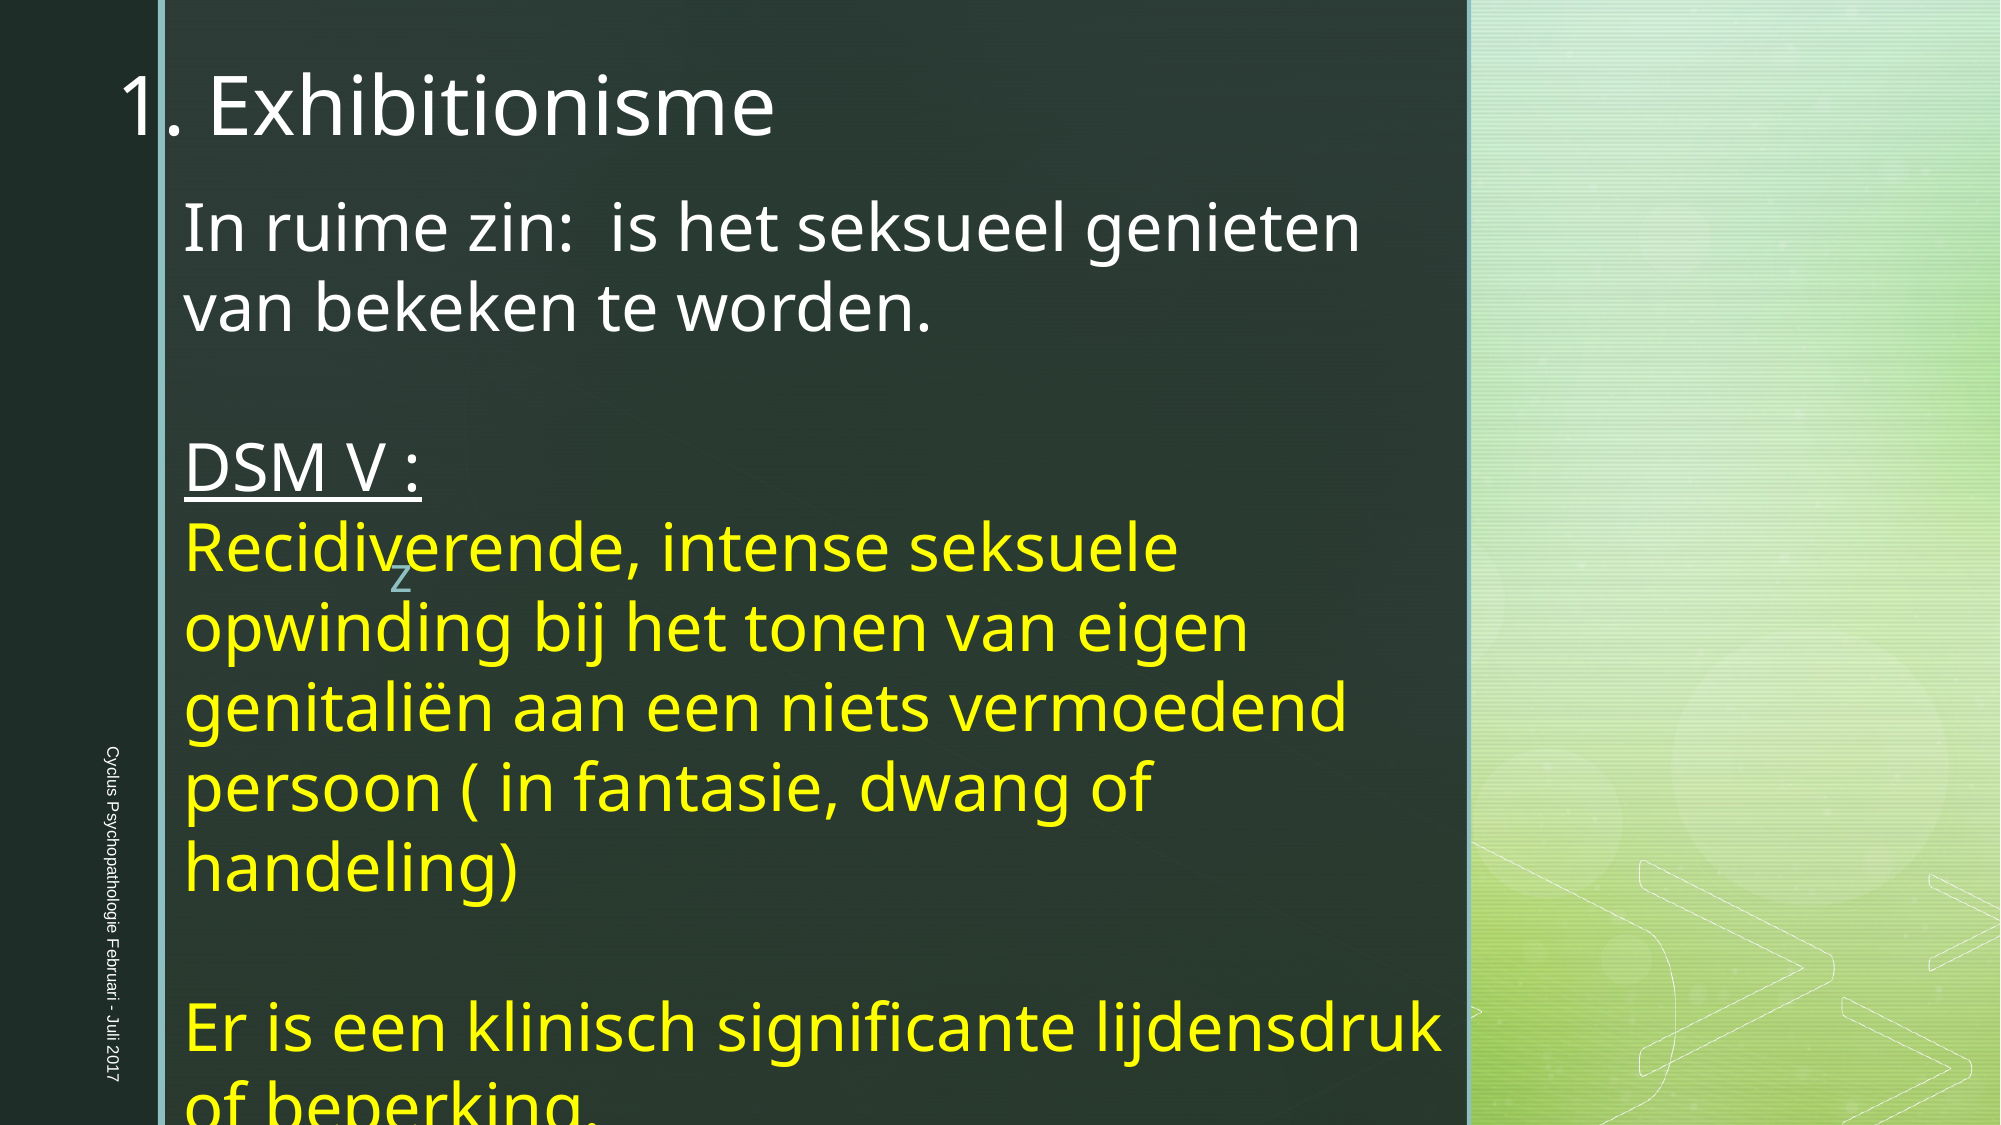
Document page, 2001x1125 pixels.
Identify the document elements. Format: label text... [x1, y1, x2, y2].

subtitle 1. Exhibitionisme [101, 32, 867, 160]
text_box In ruime zin: is het seksueel genieten van bekeken te worden. DSM V : Recidiverende, intense seksuele opwinding bij het tonen van eigen genitaliën aan een niets vermoedend persoon ( in fantasie, dwang of handeling) Er is een klinisch significante lijdensdruk of beperking. [168, 177, 1464, 1125]
picture [1472, 0, 2001, 1125]
footer Cyclus Psychopathologie Februari - Juli 2017 [101, 132, 131, 1098]
